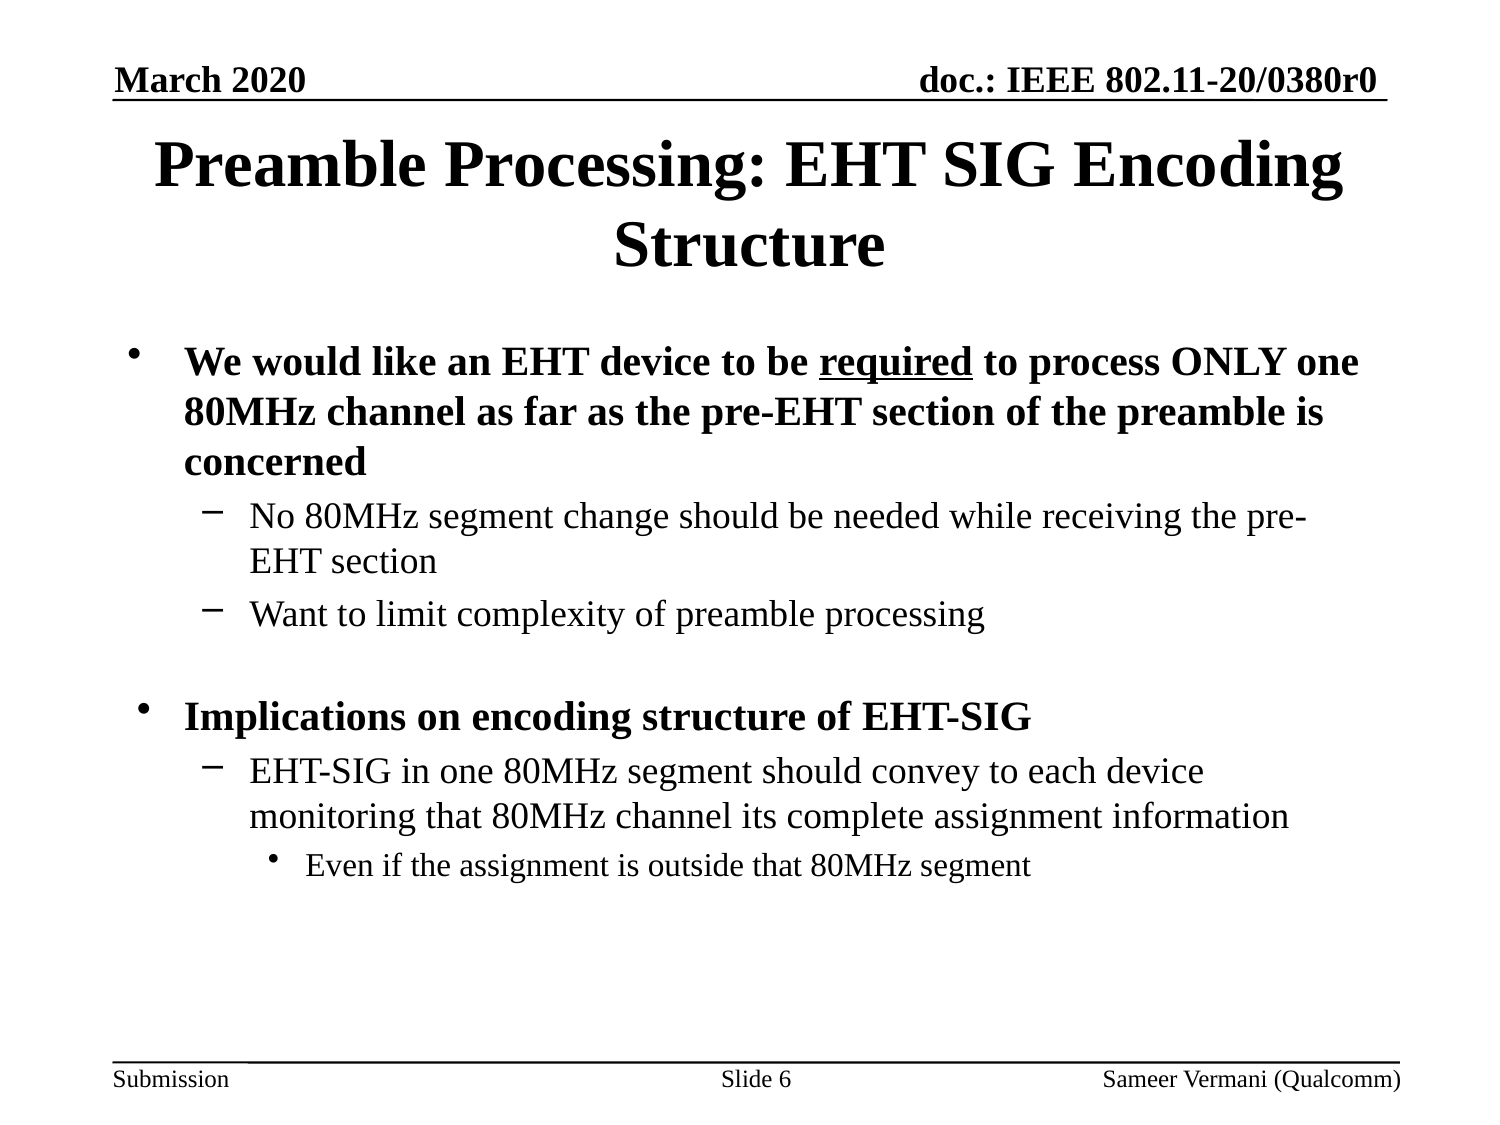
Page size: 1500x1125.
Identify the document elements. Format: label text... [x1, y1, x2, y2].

list We would like an EHT device to be required to process ONLY one 80MHz channel as far as the pre-EHT section of the preamble is concerned No 80MHz segment change should be needed while receiving the pre-EHT section Want to limit complexity of preamble processing Implications on encoding structure of EHT-SIG EHT-SIG in one 80MHz segment should convey to each device monitoring that 80MHz channel its complete assignment information Even if the assignment is outside that 80MHz segment [112, 326, 1388, 1002]
footer Sameer Vermani (Qualcomm) [1062, 1061, 1402, 1093]
title Preamble Processing: EHT SIG Encoding Structure [112, 112, 1388, 288]
slide_number Slide 6 [712, 1061, 800, 1093]
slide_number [114, 54, 354, 101]
